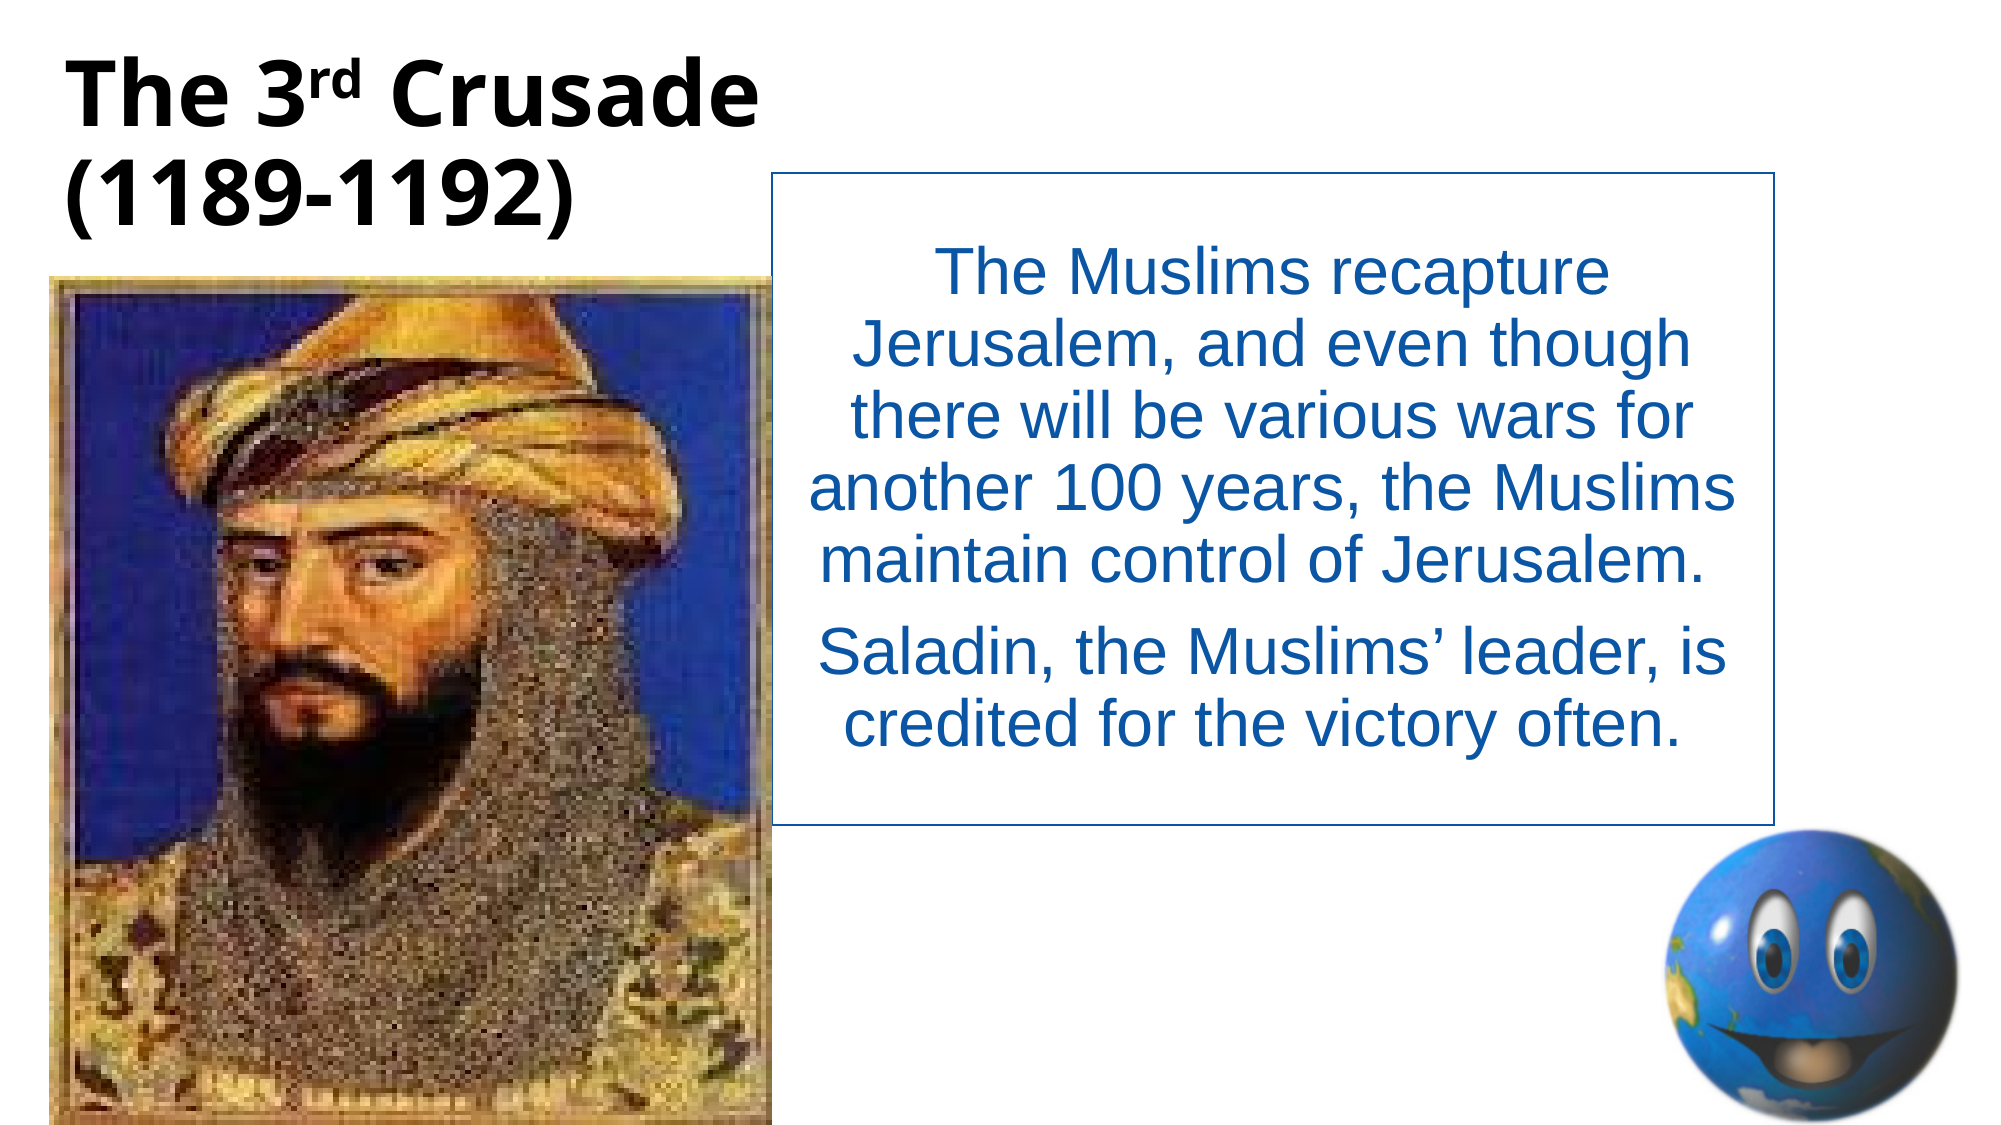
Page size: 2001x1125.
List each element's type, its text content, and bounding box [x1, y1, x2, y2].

picture [1661, 826, 1962, 1125]
picture [49, 276, 772, 1125]
list The Muslims recapture Jerusalem, and even though there will be various wars for another 100 years, the Muslims maintain control of Jerusalem. Saladin, the Muslims’ leader, is credited for the victory often. [771, 172, 1775, 826]
title The 3rd Crusade (1189-1192) [49, 37, 1775, 255]
